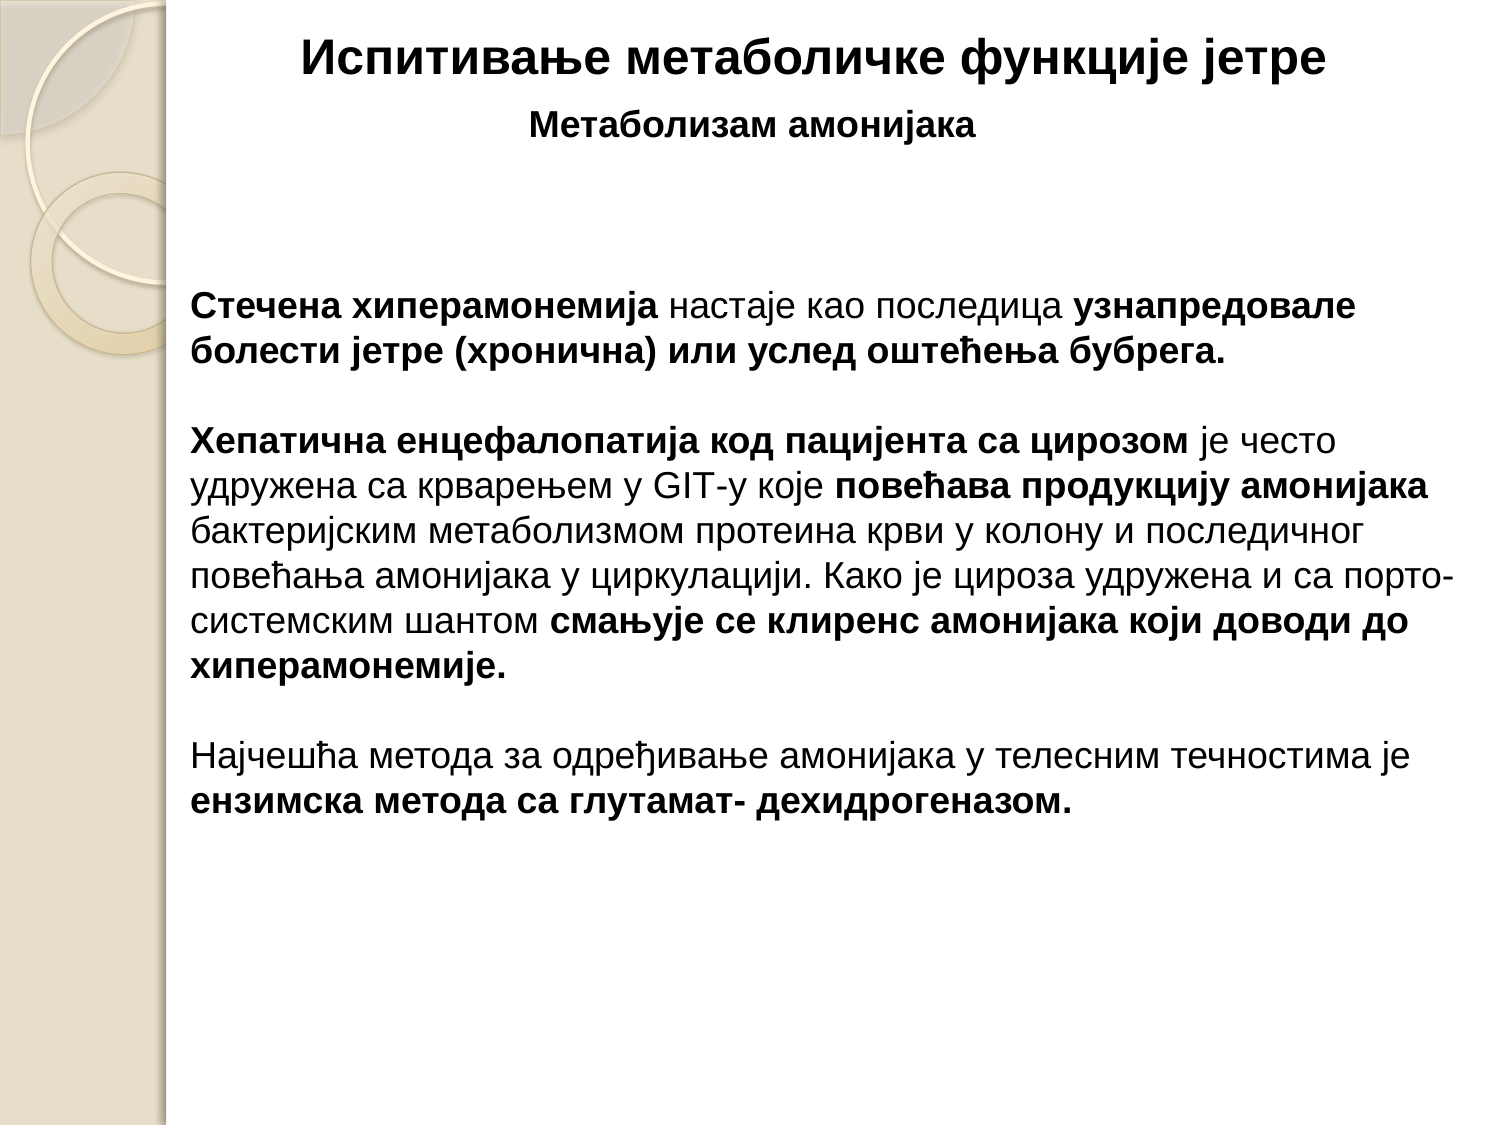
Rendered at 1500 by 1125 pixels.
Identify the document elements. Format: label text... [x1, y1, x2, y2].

text_box Метаболизам амонијака [513, 93, 1264, 198]
text_box Испитивање метаболичке функције јетре [285, 0, 1500, 92]
text_box Стечена хиперамонемија настаје као последица узнапредовале болести јетре (хронична) или услед оштећења бубрега. Хепатична енцефалопатија код пацијента са цирозом је често удружена са крварењем у GIT-у које повећава продукцију амонијака бактеријским метаболизмом протеина крви у колону и последичног повећања амонијака у циркулацији. Како је цироза удружена и са порто-системским шантом смањује се клиренс амонијака који доводи до хиперамонемије. Најчешћа метода за одређивање амонијака у телесним течностима је ензимска метода са глутамат- дехидрогеназом. [175, 273, 1500, 829]
